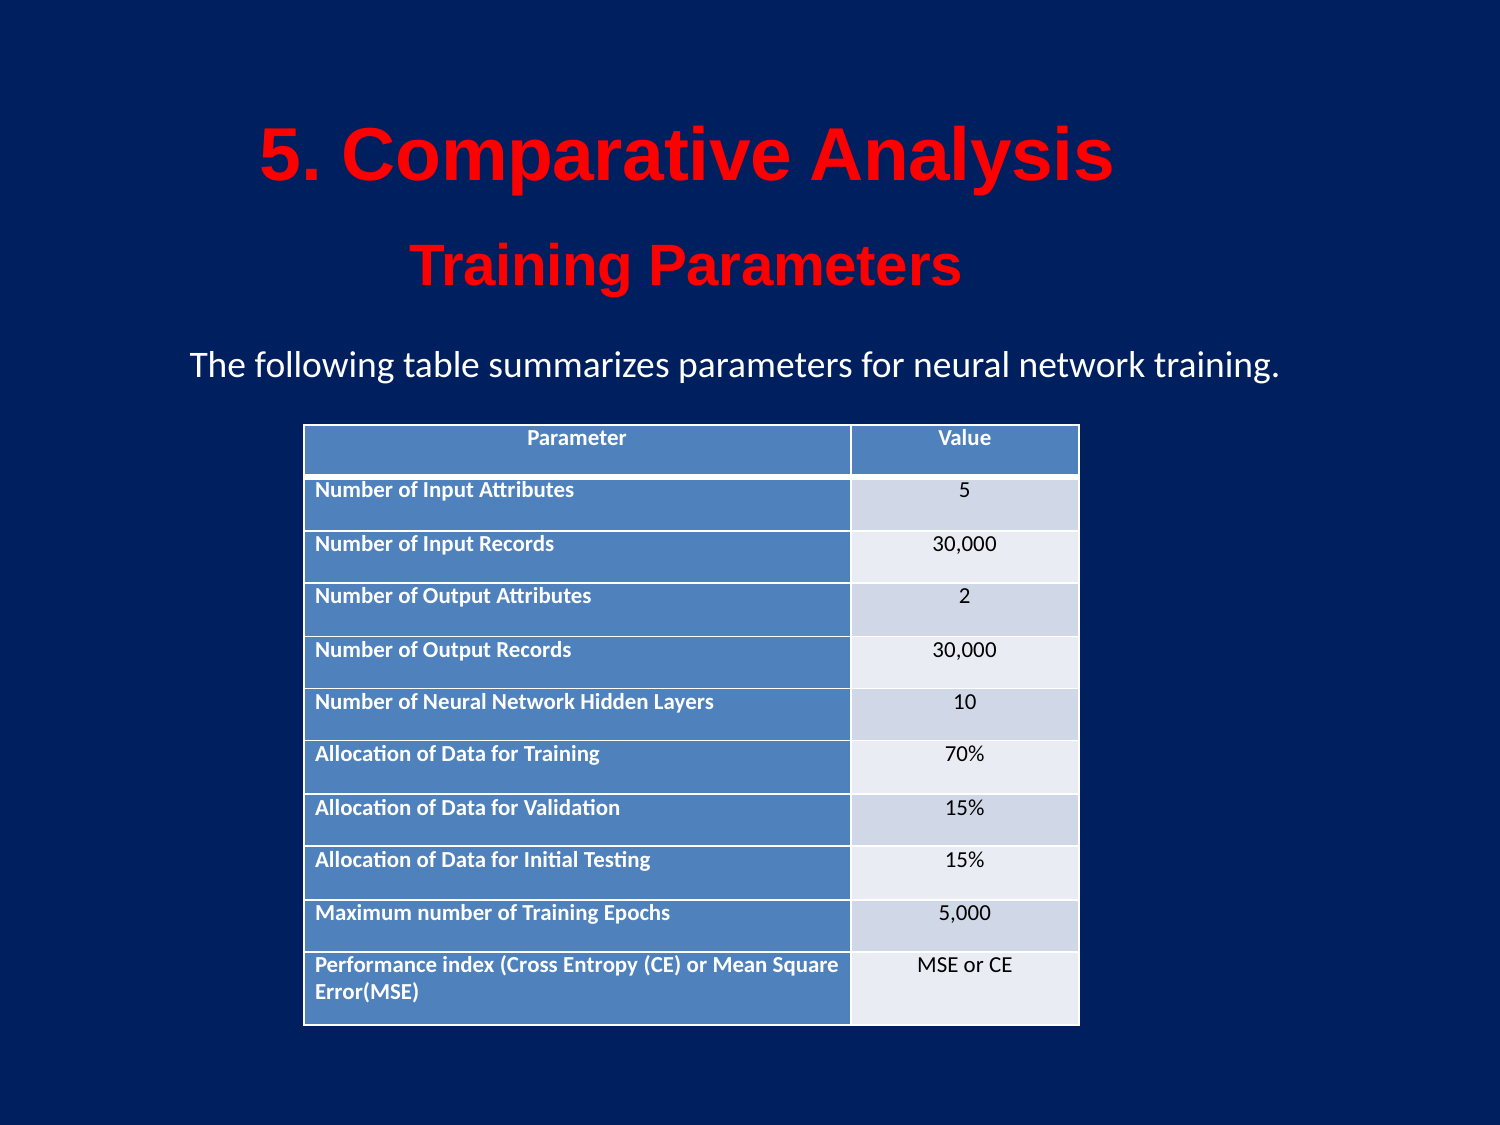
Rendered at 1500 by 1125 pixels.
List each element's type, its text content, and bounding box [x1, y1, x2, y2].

table_cell Maximum number of Training Epochs [305, 901, 850, 951]
table_cell Allocation of Data for Validation [305, 795, 850, 845]
table_cell Number of Input Attributes [305, 480, 850, 530]
table_cell Number of Neural Network Hidden Layers [305, 689, 850, 740]
table_cell 5 [852, 480, 1078, 530]
table_cell Number of Output Records [305, 637, 850, 688]
table_cell 30,000 [852, 532, 1078, 582]
table_cell Allocation of Data for Training [305, 741, 850, 793]
table_cell 5,000 [852, 901, 1078, 951]
table_cell MSE or CE [852, 953, 1078, 1024]
text_box Training Parameters [287, 227, 1067, 287]
text_box The following table summarizes parameters for neural network training. [174, 287, 1300, 393]
table_cell Number of Input Records [305, 532, 850, 582]
table_cell 30,000 [852, 637, 1078, 688]
table_cell 10 [852, 689, 1078, 740]
text_box 5. Comparative Analysis [242, 98, 1130, 204]
table_cell 15% [852, 795, 1078, 845]
table_cell 70% [852, 741, 1078, 793]
table_cell Performance index (Cross Entropy (CE) or Mean Square Error(MSE) [305, 953, 850, 1024]
table_header Value [852, 426, 1078, 474]
table_header Parameter [305, 426, 850, 474]
table_cell Allocation of Data for Initial Testing [305, 847, 850, 899]
table_cell 15% [852, 847, 1078, 899]
table_cell 2 [852, 584, 1078, 636]
table_cell Number of Output Attributes [305, 584, 850, 636]
